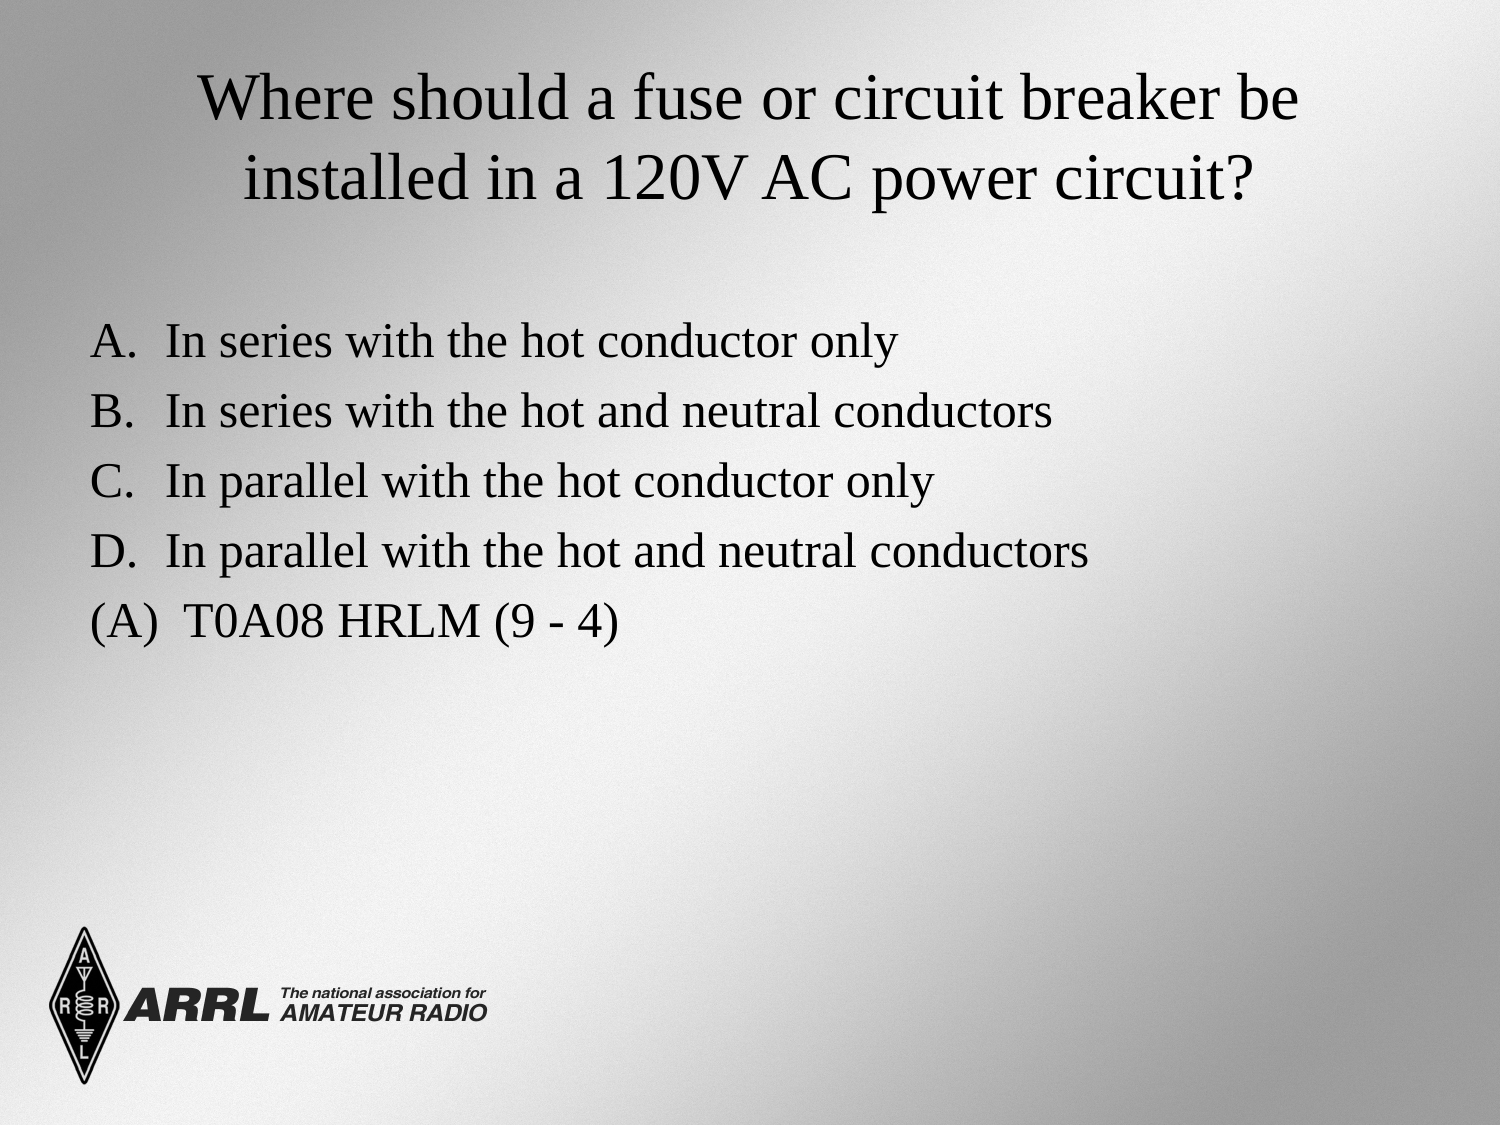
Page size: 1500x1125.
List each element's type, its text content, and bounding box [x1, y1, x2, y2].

title Where should a fuse or circuit breaker be installed in a 120V AC power circuit? [75, 45, 1425, 233]
list In series with the hot conductor only In series with the hot and neutral conductors In parallel with the hot conductor only In parallel with the hot and neutral conductors (A) T0A08 HRLM (9 - 4) [75, 299, 1425, 1005]
picture [0, 0, 1500, 1125]
